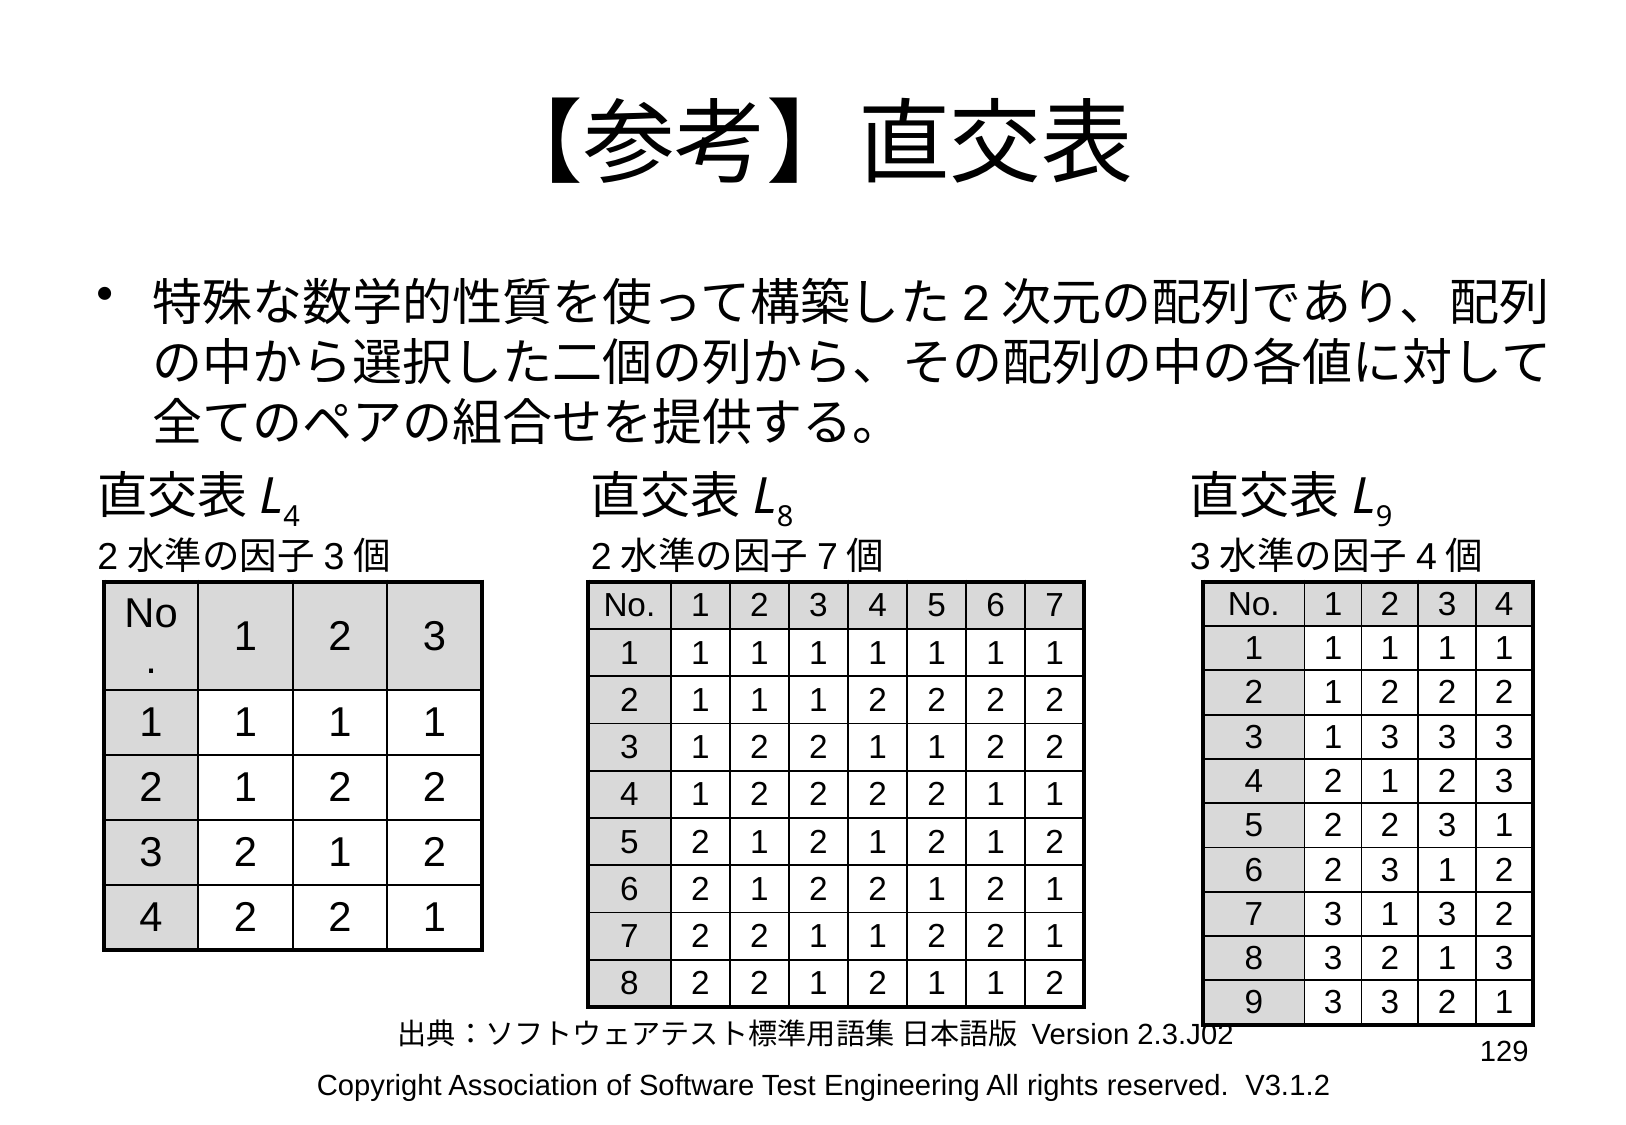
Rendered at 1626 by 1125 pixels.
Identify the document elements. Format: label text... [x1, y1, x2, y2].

table_cell 3 [1305, 937, 1361, 979]
table_cell 2 [672, 961, 729, 1005]
table_cell 8 [590, 961, 670, 1005]
table_cell 1 [294, 821, 386, 884]
table_header 3 [790, 585, 847, 628]
table_cell 2 [199, 821, 292, 884]
table_cell 3 [1477, 760, 1531, 802]
table_cell 3 [1305, 981, 1361, 1008]
table_cell 2 [790, 724, 847, 770]
table_cell 2 [731, 961, 788, 1005]
table_cell 1 [388, 886, 480, 948]
table_cell 1 [1205, 627, 1304, 669]
table_cell 2 [790, 819, 847, 864]
list 特殊な数学的性質を使って構築した2次元の配列であり、配列の中から選択した二個の列から、その配列の中の各値に対して全てのペアの組合せを提供する。 [80, 262, 1569, 1006]
table_cell 2 [1362, 671, 1417, 714]
table_cell 2 [1026, 677, 1082, 723]
table_cell 3 [1477, 716, 1531, 758]
table_cell 1 [294, 691, 386, 754]
table_header 3 [388, 584, 480, 689]
table_cell 2 [388, 821, 480, 884]
table_cell 2 [908, 772, 965, 817]
table_cell 1 [790, 913, 847, 959]
table_cell 1 [849, 630, 906, 675]
title 【参考】直交表 [80, 44, 1544, 233]
table_cell 1 [1477, 981, 1531, 1008]
table_cell 1 [1362, 627, 1417, 669]
table_cell 5 [1205, 804, 1304, 847]
table_cell 2 [1305, 760, 1361, 802]
table_cell 3 [1419, 716, 1475, 758]
table_cell 2 [731, 913, 788, 959]
table_header 6 [967, 584, 1024, 628]
footer Copyright Association of Software Test Engineering All rights reserved. V3.1.2 [233, 1058, 1416, 1103]
table_cell 2 [849, 961, 906, 1005]
table_cell 2 [908, 913, 965, 959]
table_cell 2 [672, 913, 729, 959]
table_cell 2 [1305, 804, 1361, 847]
table_cell 4 [106, 886, 197, 948]
table_cell 1 [1026, 866, 1082, 912]
table_cell 2 [1205, 671, 1304, 714]
table_cell 1 [1419, 937, 1475, 979]
table_header 4 [1477, 584, 1531, 625]
table_cell 2 [1419, 760, 1475, 802]
table_header No. [106, 585, 197, 689]
table_cell 1 [731, 630, 788, 675]
table_cell 1 [1477, 804, 1531, 847]
table_cell 2 [672, 866, 729, 912]
table_cell 1 [849, 819, 906, 864]
table_cell 3 [1305, 893, 1361, 935]
table_header 1 [672, 585, 729, 628]
table_cell 1 [388, 691, 480, 754]
table_cell 2 [849, 866, 906, 912]
slide_number 129 [1416, 1058, 1544, 1103]
table_cell 3 [1205, 716, 1304, 758]
table_cell 1 [1026, 772, 1082, 817]
table_cell 1 [1305, 627, 1361, 669]
table_cell 2 [849, 677, 906, 723]
table_header 1 [199, 585, 292, 689]
table_cell 1 [908, 724, 965, 770]
table_cell 3 [1362, 716, 1417, 758]
table_cell 2 [849, 772, 906, 817]
text_box 直交表L8 2水準の因子7個 [576, 456, 899, 585]
table_header 2 [731, 585, 788, 628]
table_cell 3 [1362, 848, 1417, 891]
table_cell 1 [1305, 671, 1361, 714]
table_cell 1 [849, 913, 906, 959]
text_box 出典：ソフトウェアテスト標準用語集 日本語版 Version 2.3.J02 [51, 1008, 1580, 1058]
table_cell 4 [590, 772, 670, 817]
table_cell 1 [672, 677, 729, 723]
table_cell 1 [731, 866, 788, 912]
table_cell 1 [1026, 630, 1082, 675]
table_cell 2 [590, 677, 670, 723]
table_cell 7 [590, 913, 670, 959]
table_cell 6 [590, 866, 670, 912]
table_cell 1 [1026, 913, 1082, 959]
table_cell 1 [1477, 627, 1531, 669]
table_cell 2 [1477, 671, 1531, 714]
table_cell 1 [672, 630, 729, 675]
table_cell 1 [908, 961, 965, 1005]
table_cell 1 [672, 772, 729, 817]
table_cell 5 [590, 819, 670, 864]
table_cell 1 [790, 630, 847, 675]
table_cell 2 [1026, 724, 1082, 770]
table_cell 2 [1362, 937, 1417, 979]
table_cell 1 [1419, 848, 1475, 891]
table_cell 3 [1362, 981, 1417, 1008]
table_cell 2 [1026, 819, 1082, 864]
table_cell 3 [1477, 937, 1531, 979]
table_cell 2 [908, 819, 965, 864]
table_cell 1 [672, 724, 729, 770]
table_cell 2 [294, 886, 386, 948]
table_cell 2 [1305, 848, 1361, 891]
table_cell 1 [908, 630, 965, 675]
table_cell 1 [199, 756, 292, 819]
table_header 5 [908, 584, 965, 628]
table_cell 2 [731, 724, 788, 770]
table_cell 2 [967, 724, 1024, 770]
table_cell 2 [294, 756, 386, 819]
table_header 3 [1419, 585, 1475, 625]
table_cell 2 [1477, 893, 1531, 935]
table_cell 1 [967, 772, 1024, 817]
text_box 直交表L4 2水準の因子3個 [82, 456, 406, 585]
table_cell 1 [1419, 627, 1475, 669]
table_cell 1 [908, 866, 965, 912]
table_cell 3 [590, 724, 670, 770]
table_cell 6 [1205, 848, 1304, 891]
table_cell 2 [731, 772, 788, 817]
table_cell 8 [1205, 937, 1304, 979]
table_header 7 [1026, 584, 1082, 628]
table_cell 3 [1419, 804, 1475, 847]
table_cell 1 [849, 724, 906, 770]
table_cell 2 [908, 677, 965, 723]
table_cell 1 [199, 691, 292, 754]
table_cell 1 [967, 819, 1024, 864]
table_cell 1 [731, 677, 788, 723]
table_cell 1 [967, 961, 1024, 1005]
table_header 1 [1305, 585, 1361, 625]
table_cell 4 [1205, 760, 1304, 802]
table_cell 2 [199, 886, 292, 948]
table_cell 1 [967, 630, 1024, 675]
table_cell 2 [106, 756, 197, 819]
table_cell 1 [106, 691, 197, 754]
table_cell 2 [967, 677, 1024, 723]
table_cell 3 [106, 821, 197, 884]
table_cell 9 [1205, 981, 1304, 1008]
text_box 直交表L9 3水準の因子4個 [1175, 456, 1498, 585]
table_cell 1 [790, 677, 847, 723]
table_cell 2 [967, 866, 1024, 912]
table_cell 2 [1026, 961, 1082, 1005]
table_header 4 [849, 584, 906, 628]
table_cell 1 [590, 630, 670, 675]
table_cell 2 [1419, 671, 1475, 714]
table_header 2 [1362, 585, 1417, 625]
table_cell 1 [790, 961, 847, 1005]
table_cell 2 [1362, 804, 1417, 847]
table_cell 1 [1305, 716, 1361, 758]
table_header 2 [294, 585, 386, 689]
table_cell 2 [967, 913, 1024, 959]
table_cell 2 [790, 772, 847, 817]
table_cell 3 [1419, 893, 1475, 935]
table_cell 7 [1205, 893, 1304, 935]
table_header No. [1205, 585, 1304, 625]
table_cell 2 [1419, 981, 1475, 1008]
table_cell 1 [1362, 893, 1417, 935]
table_cell 1 [1362, 760, 1417, 802]
table_cell 2 [388, 756, 480, 819]
table_cell 2 [672, 819, 729, 864]
table_header No. [590, 585, 670, 628]
table_cell 2 [790, 866, 847, 912]
table_cell 1 [731, 819, 788, 864]
table_cell 2 [1477, 848, 1531, 891]
